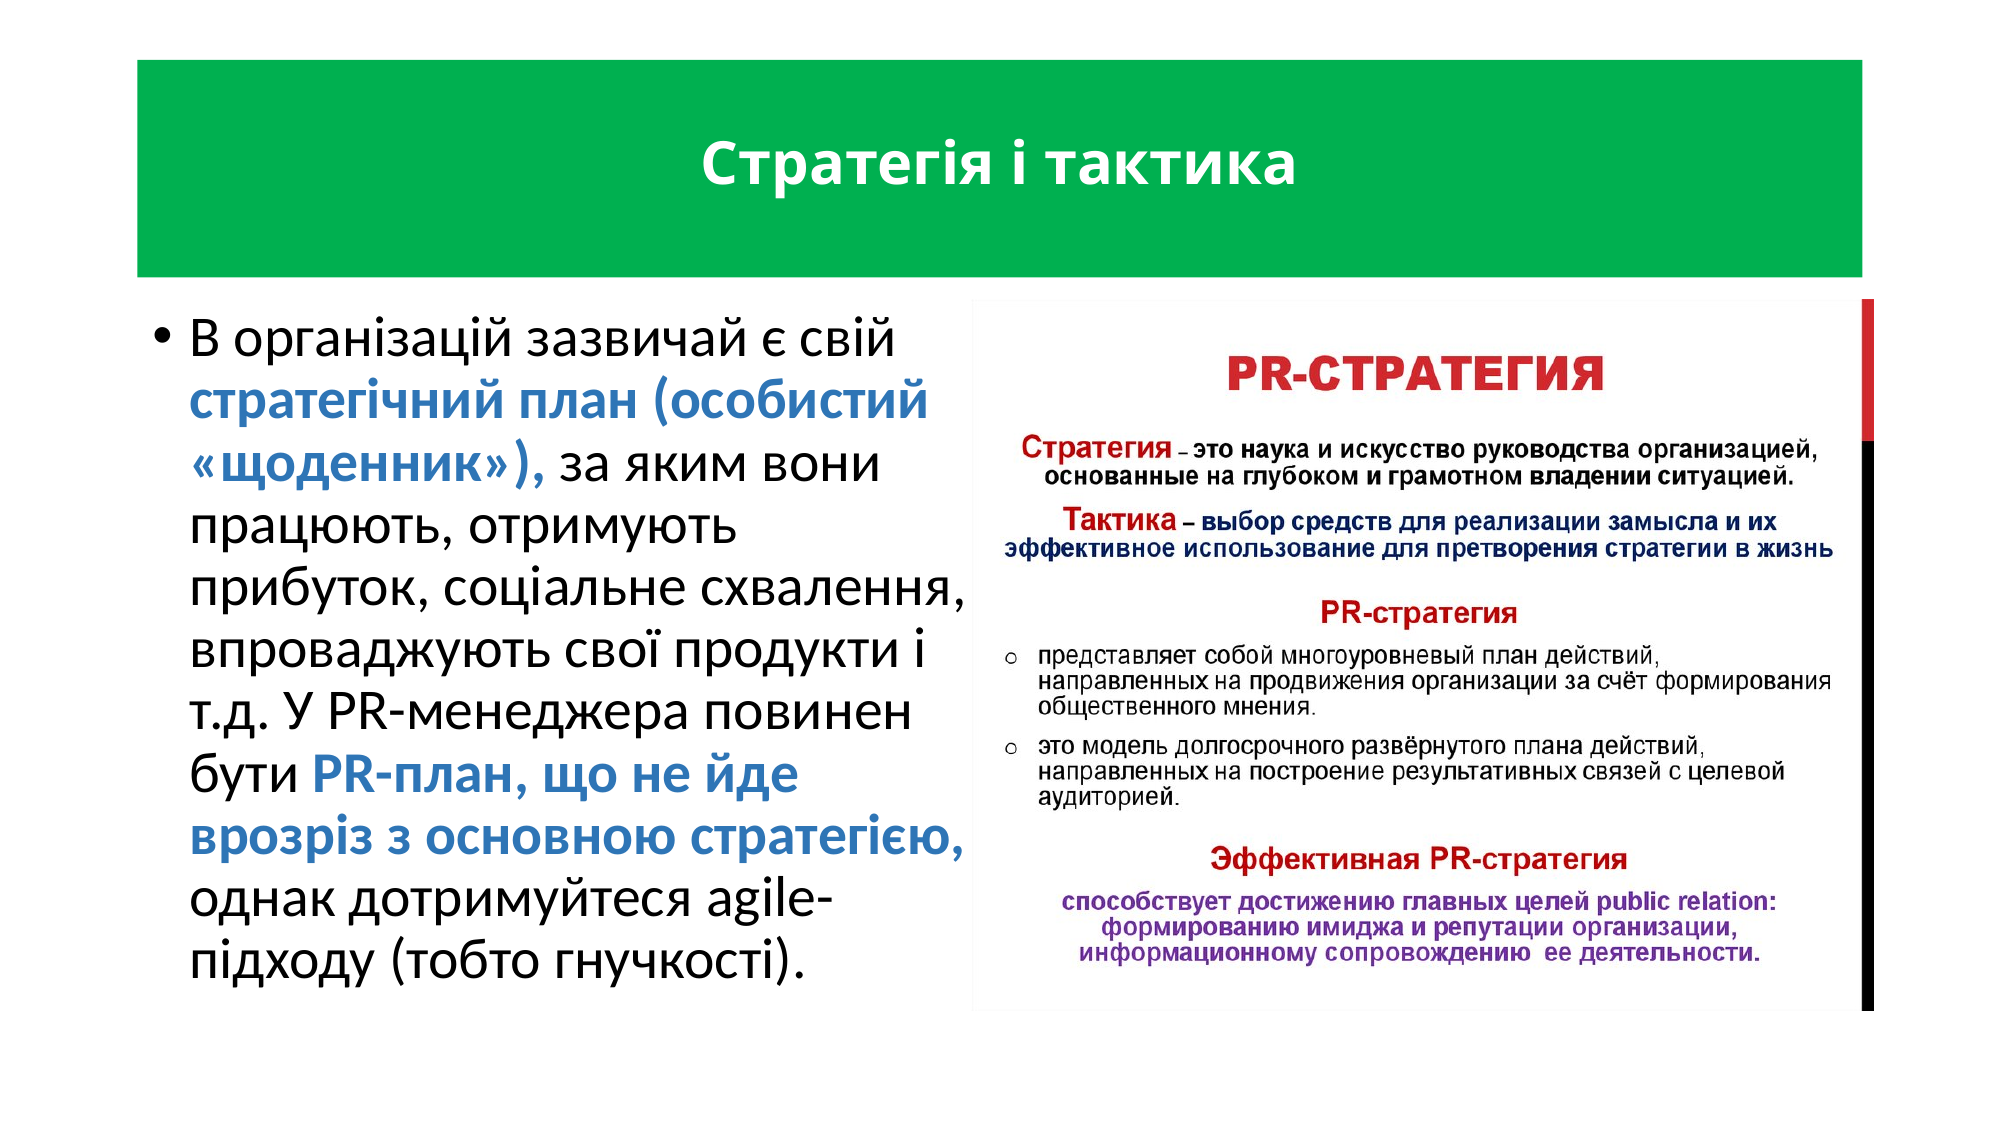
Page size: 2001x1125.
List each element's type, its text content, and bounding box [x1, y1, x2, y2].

list В організацій зазвичай є свій стратегічний план (особистий «щоденник»), за яким вони працюють, отримують прибуток, соціальне схвалення, впроваджують свої продукти і т.д. У PR-менеджера повинен бути PR-план, що не йде врозріз з основною стратегією, однак дотримуйтеся agile-підходу (тобто гнучкості). [137, 299, 988, 1014]
picture [971, 299, 1874, 1011]
title Стратегія і тактика [137, 59, 1863, 278]
